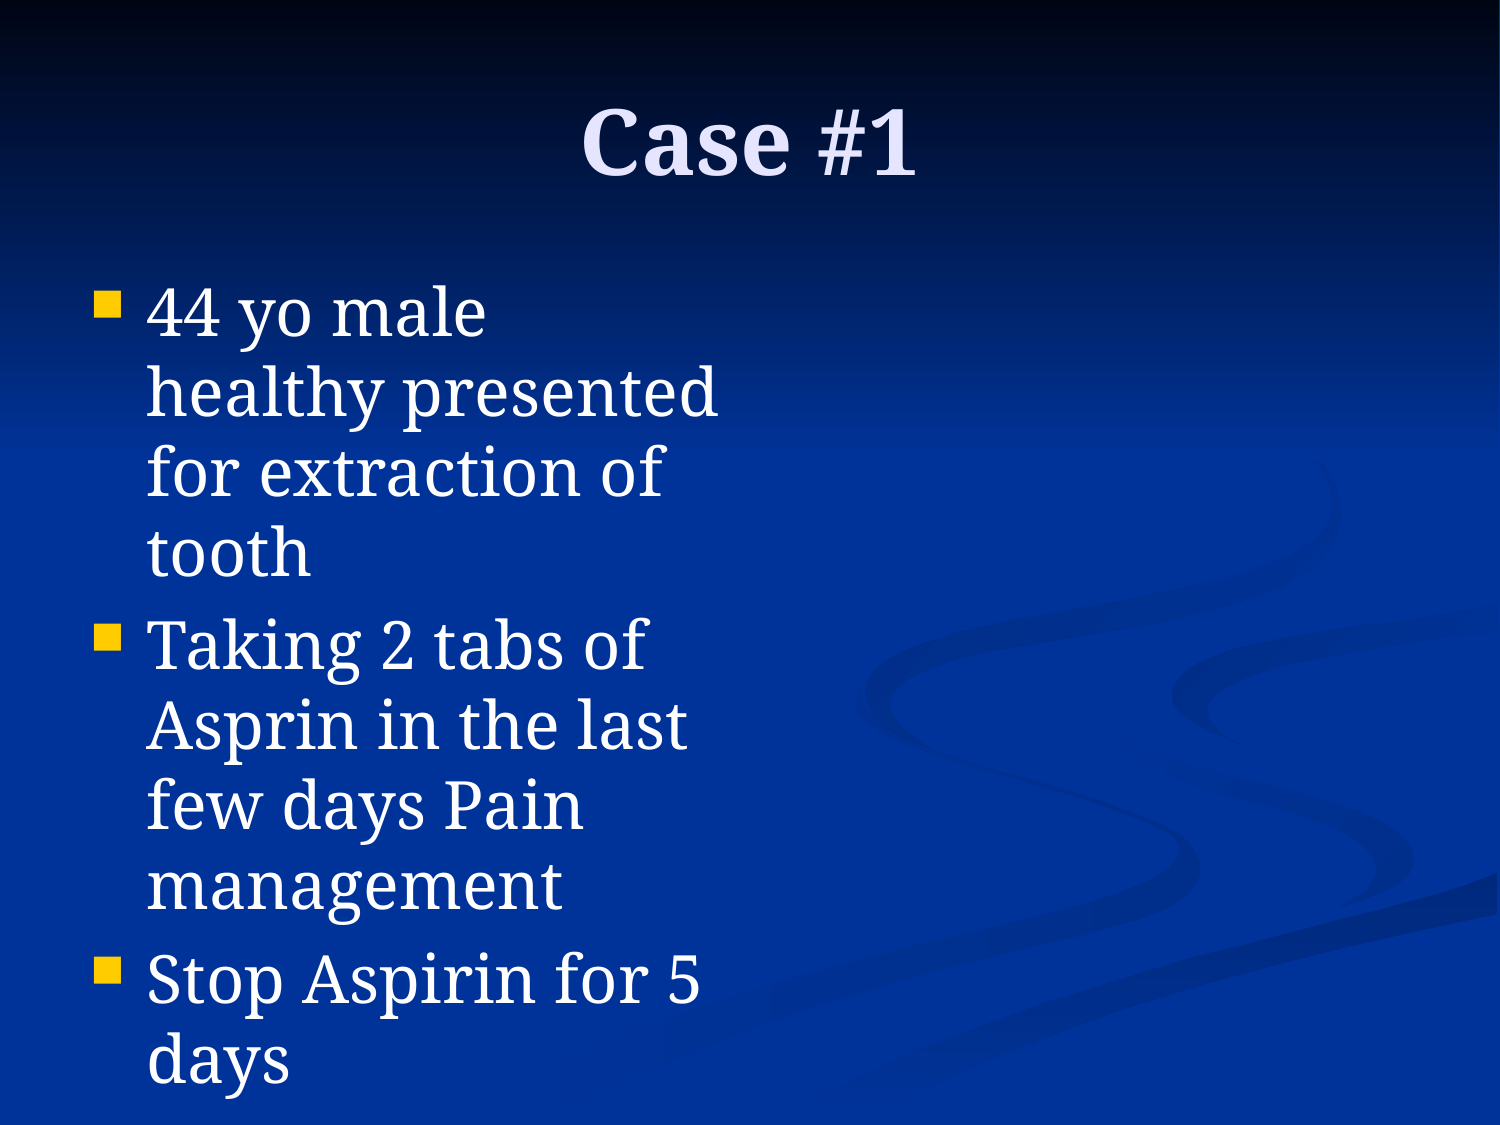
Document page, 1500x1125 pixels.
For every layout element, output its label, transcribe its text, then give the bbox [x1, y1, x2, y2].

title Case #1 [74, 44, 1426, 233]
list 44 yo male healthy presented for extraction of tooth Taking 2 tabs of Asprin in the last few days Pain management Stop Aspirin for 5 days Do extraction as normal parient [74, 262, 737, 1006]
